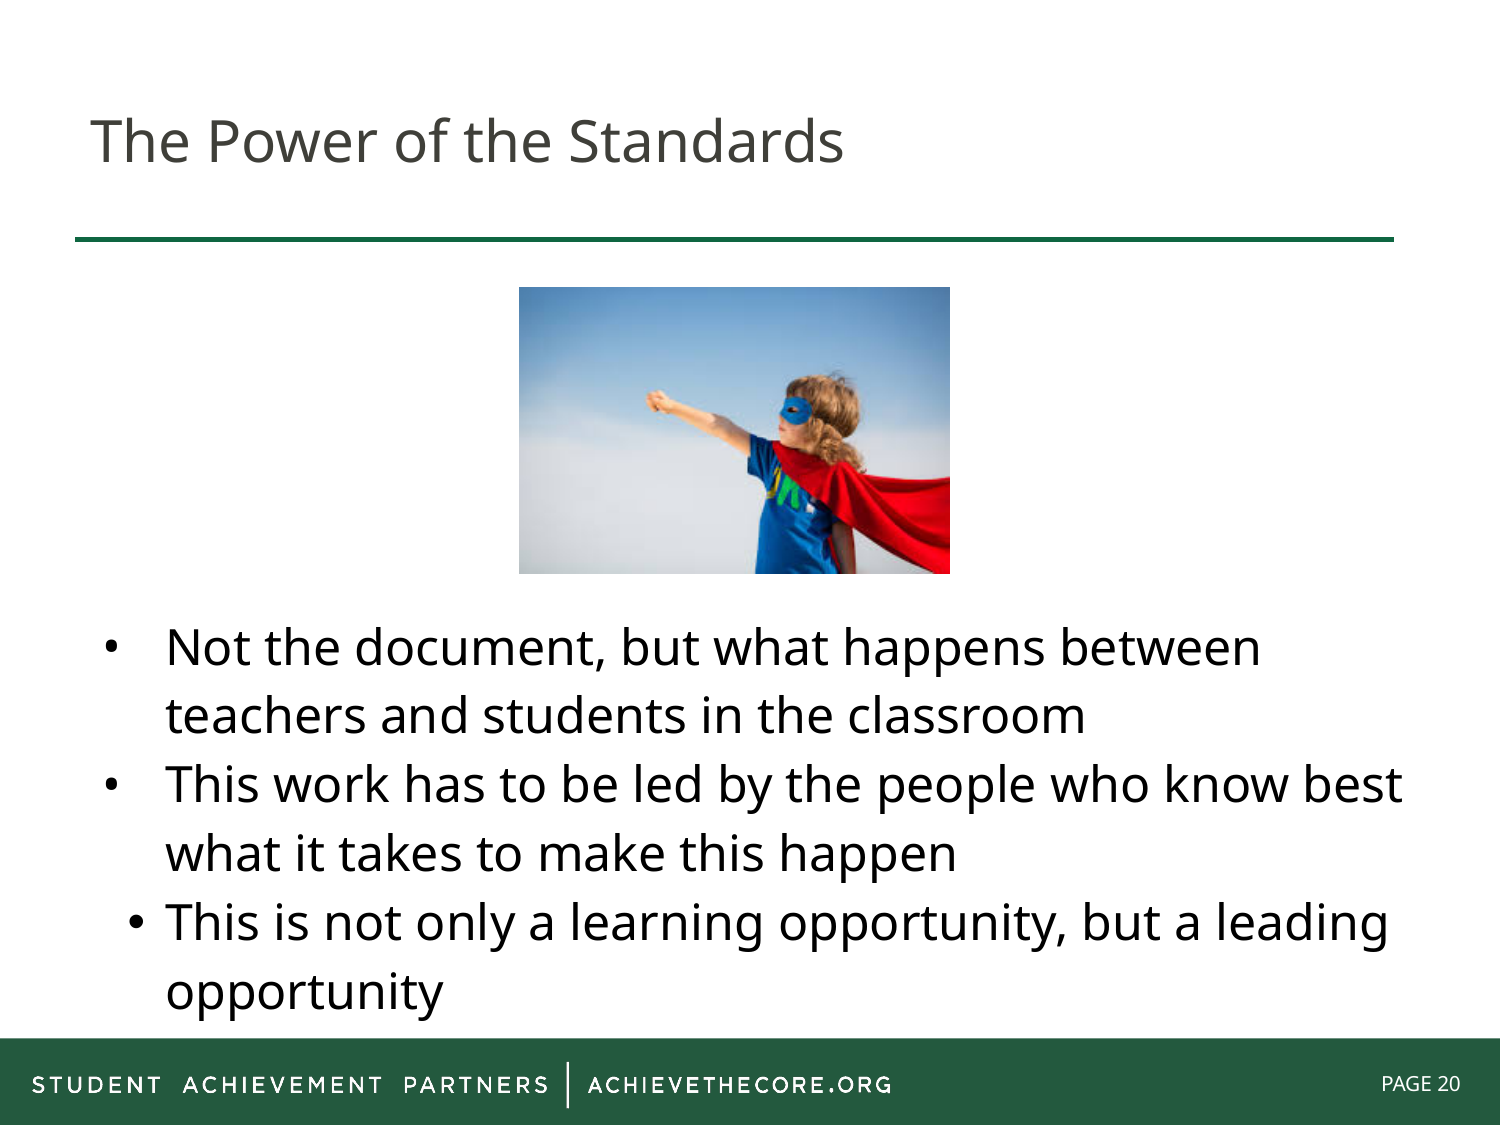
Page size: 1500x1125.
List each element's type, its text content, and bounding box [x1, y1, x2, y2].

title The Power of the Standards [75, 45, 1425, 233]
list Not the document, but what happens between teachers and students in the classroom This work has to be led by the people who know best what it takes to make this happen This is not only a learning opportunity, but a leading opportunity [75, 262, 1425, 1005]
picture [519, 287, 950, 574]
picture [12, 1055, 911, 1112]
